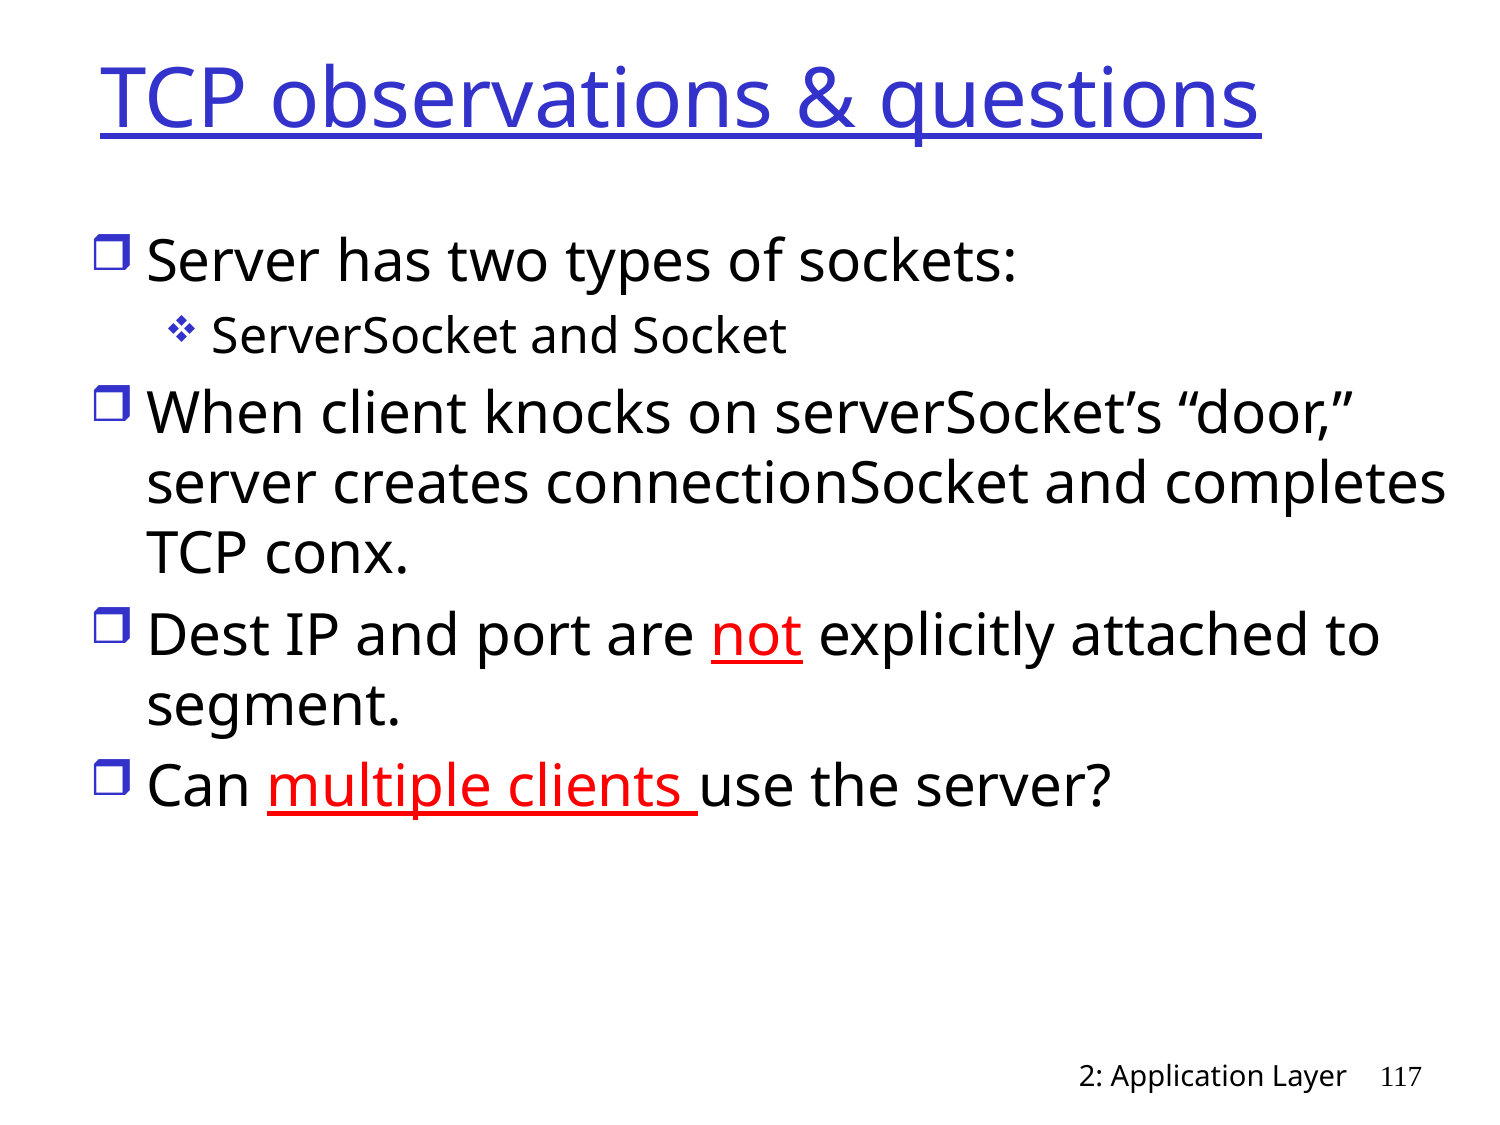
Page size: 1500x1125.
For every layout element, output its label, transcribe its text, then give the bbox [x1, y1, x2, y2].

slide_number 117 [1362, 1049, 1438, 1125]
list Server has two types of sockets: ServerSocket and Socket When client knocks on serverSocket’s “door,” server creates connectionSocket and completes TCP conx. Dest IP and port are not explicitly attached to segment. Can multiple clients use the server? [74, 215, 1469, 979]
title TCP observations & questions [85, 0, 1361, 188]
footer 2: Application Layer [887, 1049, 1362, 1125]
